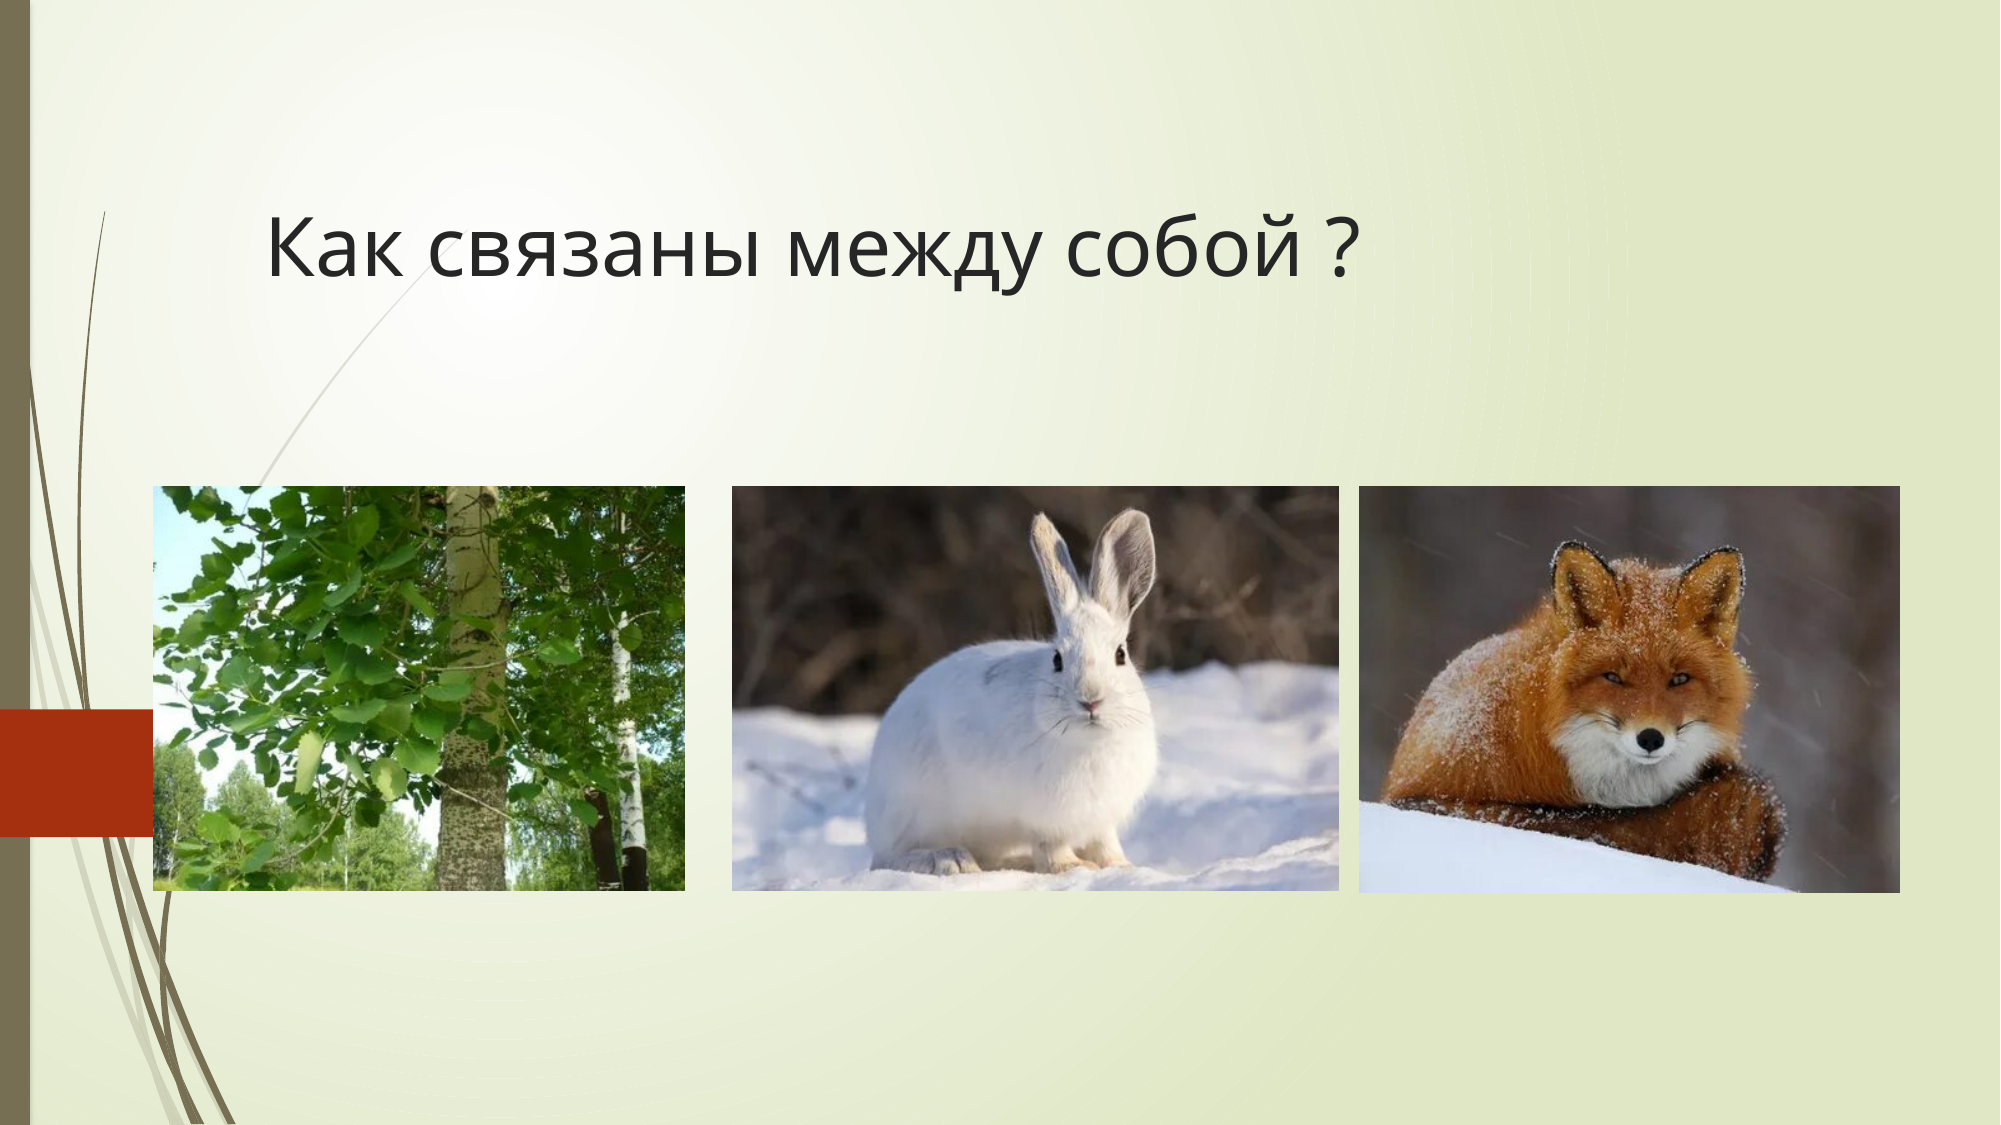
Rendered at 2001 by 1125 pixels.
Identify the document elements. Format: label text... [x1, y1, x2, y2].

title Как связаны между собой ? [249, 184, 1750, 300]
picture [732, 485, 1339, 891]
picture [153, 485, 686, 891]
picture [1359, 485, 1900, 894]
